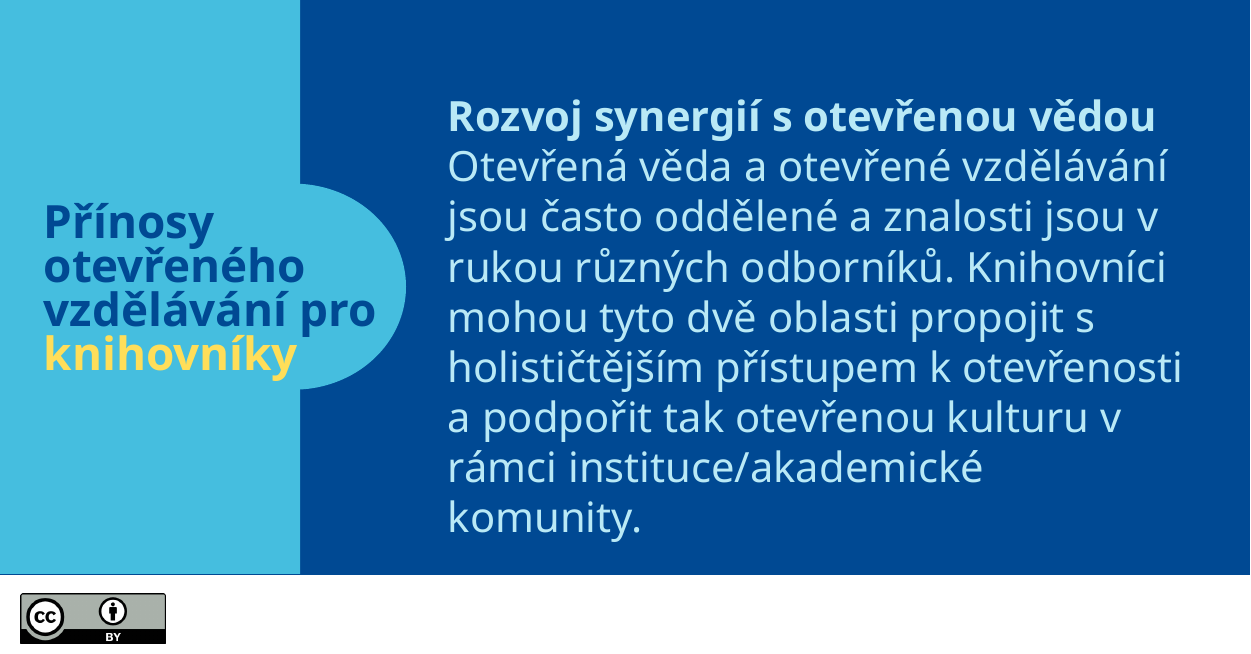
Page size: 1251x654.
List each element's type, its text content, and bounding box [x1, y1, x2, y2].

picture [20, 592, 166, 645]
text_box Přínosy otevřeného vzdělávání pro knihovníky [31, 191, 406, 392]
text_box [0, 0, 301, 574]
text_box [252, 183, 336, 191]
text_box Rozvoj synergií s otevřenou vědou Otevřená věda a otevřené vzdělávání jsou často oddělené a znalosti jsou v rukou různých odborníků. Knihovníci mohou tyto dvě oblasti propojit s holističtějším přístupem k otevřenosti a podpořit tak otevřenou kulturu v rámci instituce/akademické komunity. [435, 78, 1198, 553]
text_box [0, 582, 1250, 654]
